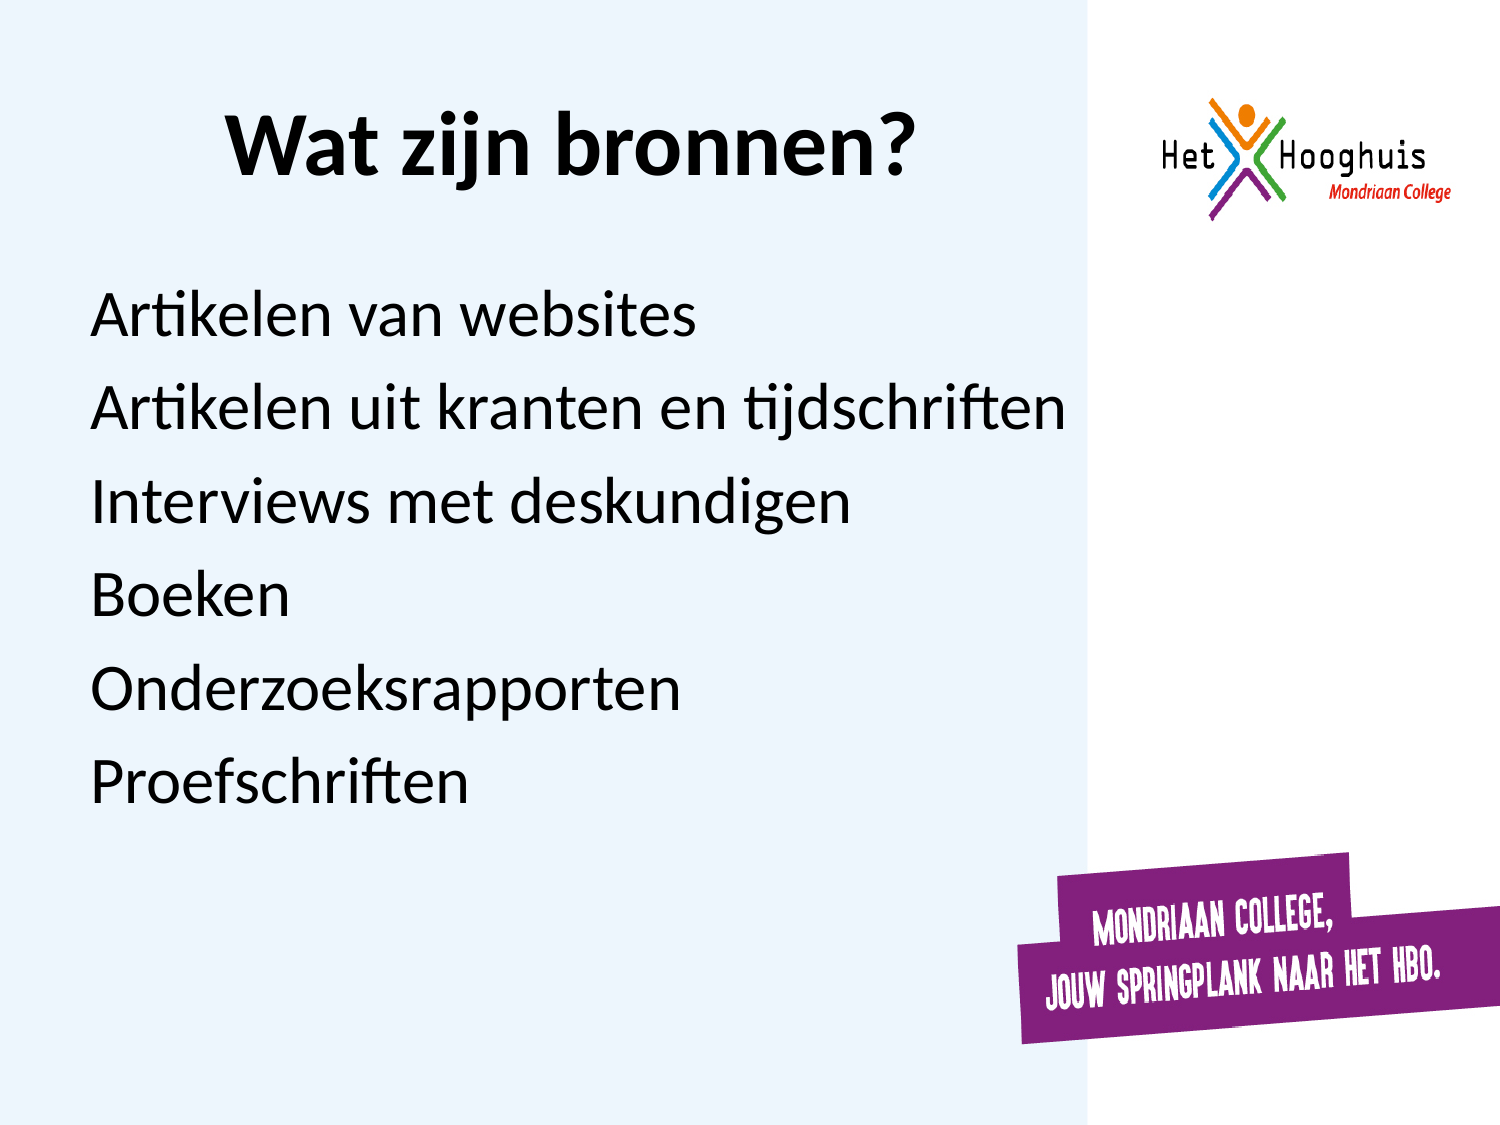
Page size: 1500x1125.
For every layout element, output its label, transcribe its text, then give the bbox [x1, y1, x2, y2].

title Wat zijn bronnen? [75, 45, 1069, 233]
list Artikelen van websites Artikelen uit kranten en tijdschriften Interviews met deskundigen Boeken Onderzoeksrapporten Proefschriften [75, 262, 1425, 1005]
picture [0, 0, 1500, 1125]
